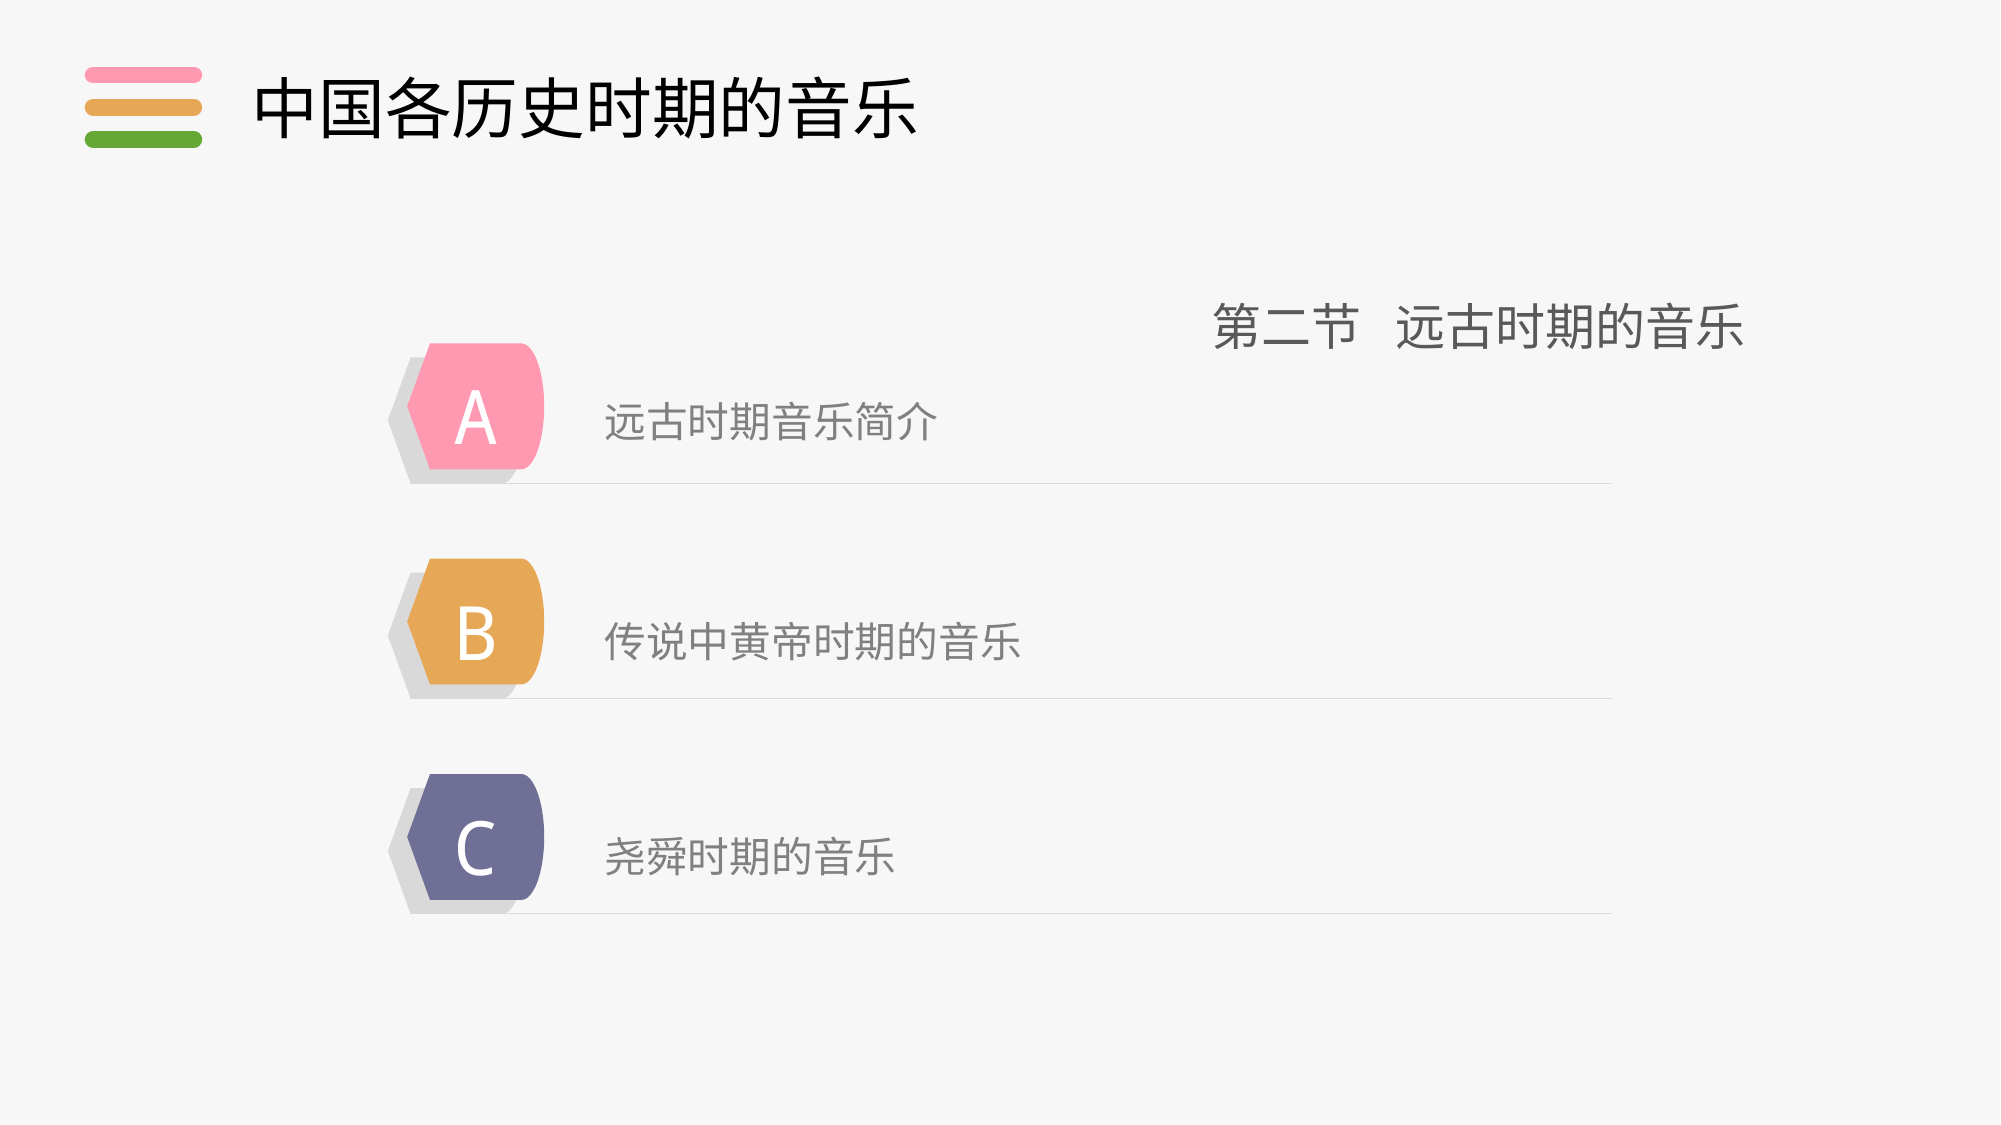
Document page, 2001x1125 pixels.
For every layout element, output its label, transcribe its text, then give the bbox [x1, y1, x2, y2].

text_box 第二节 远古时期的音乐 [1196, 276, 1760, 364]
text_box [387, 540, 1613, 699]
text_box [387, 320, 1613, 484]
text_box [93, 74, 194, 140]
text_box 中国各历史时期的音乐 [236, 59, 958, 154]
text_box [387, 756, 1613, 915]
